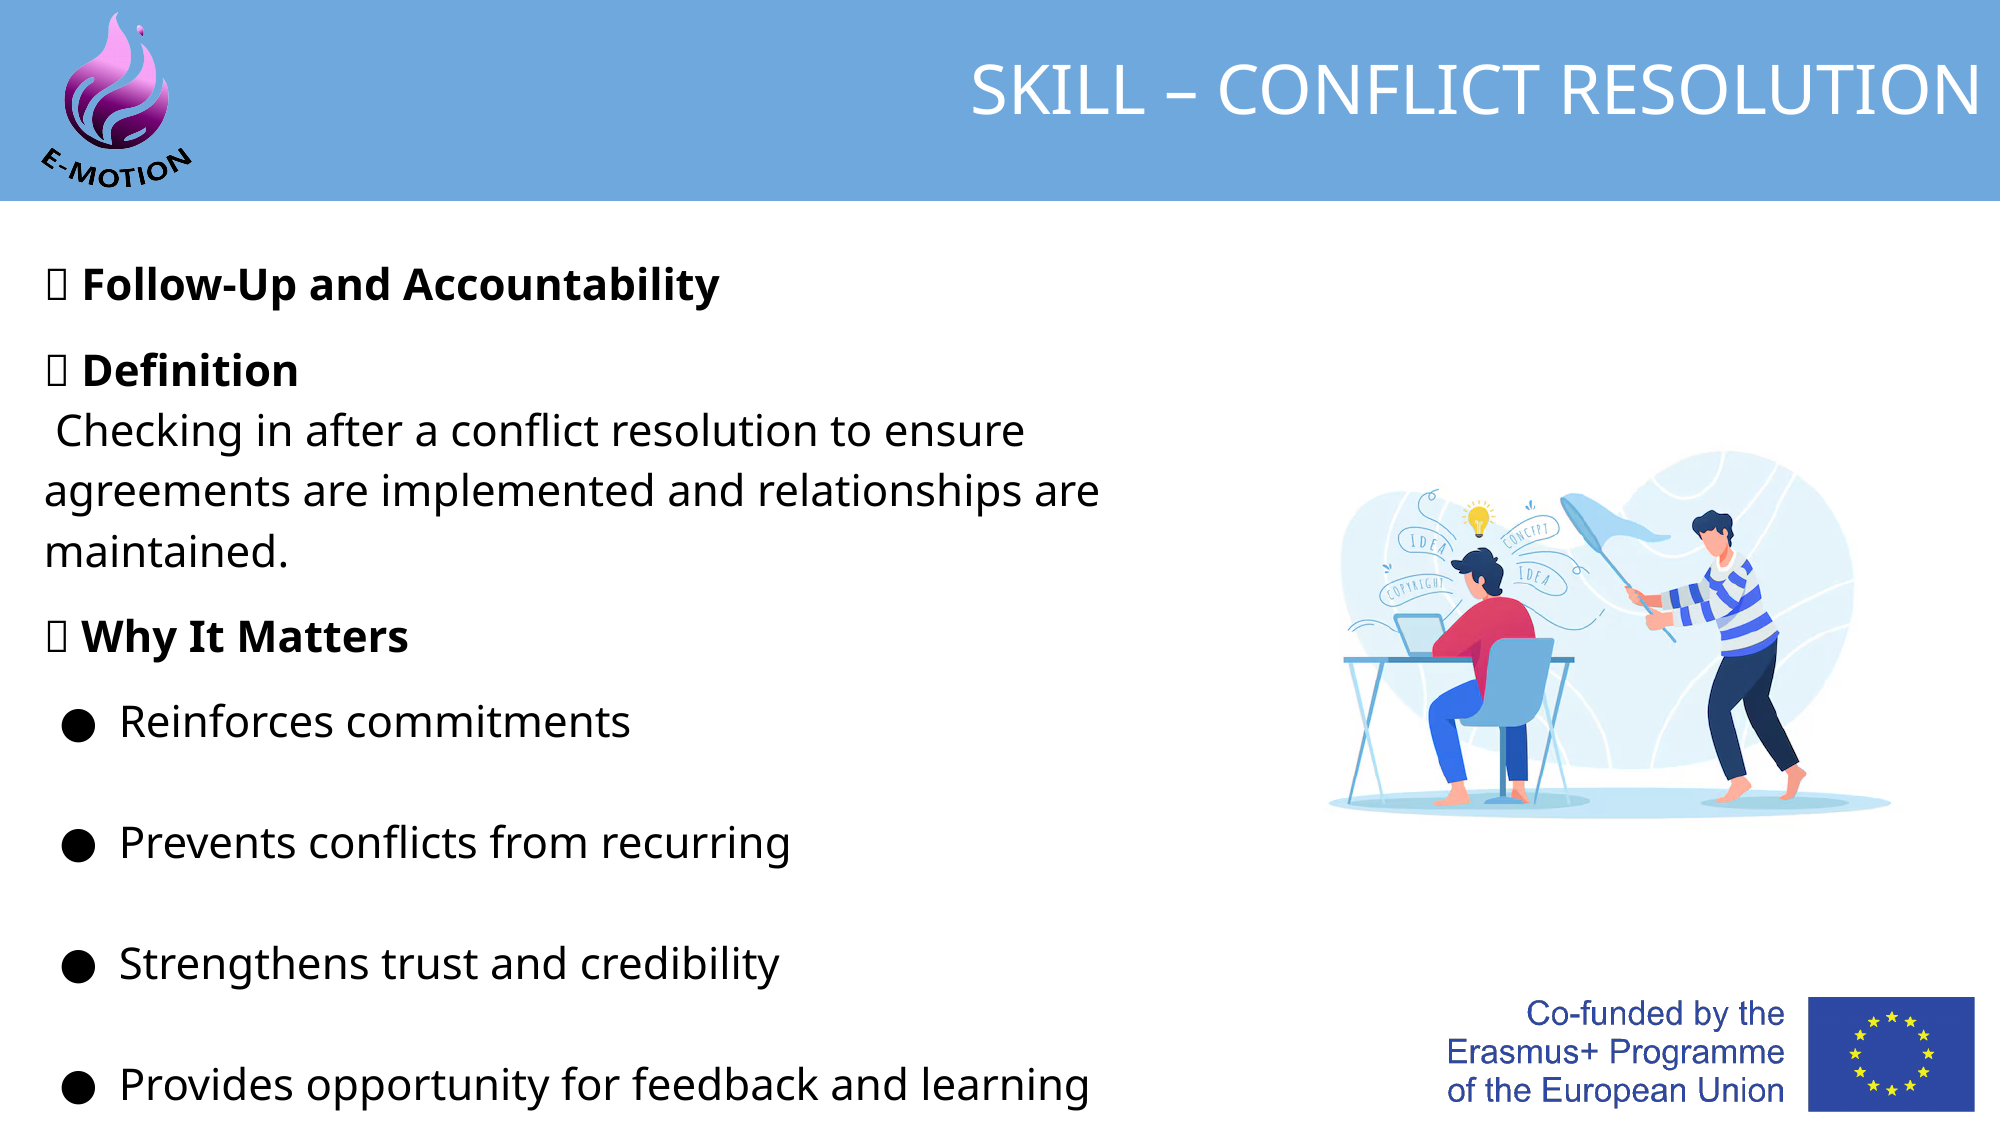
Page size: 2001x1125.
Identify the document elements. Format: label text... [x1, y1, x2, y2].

text_box 🔄 Follow-Up and Accountability 🔹 Definition Checking in after a conflict resolution to ensure agreements are implemented and relationships are maintained. 🔹 Why It Matters Reinforces commitments Prevents conflicts from recurring Strengthens trust and credibility Provides opportunity for feedback and learning [28, 241, 1246, 1117]
picture [1245, 390, 1970, 873]
picture [0, 0, 253, 247]
picture [1396, 995, 1975, 1116]
text_box SKILL – CONFLICT RESOLUTION [583, 34, 2000, 309]
